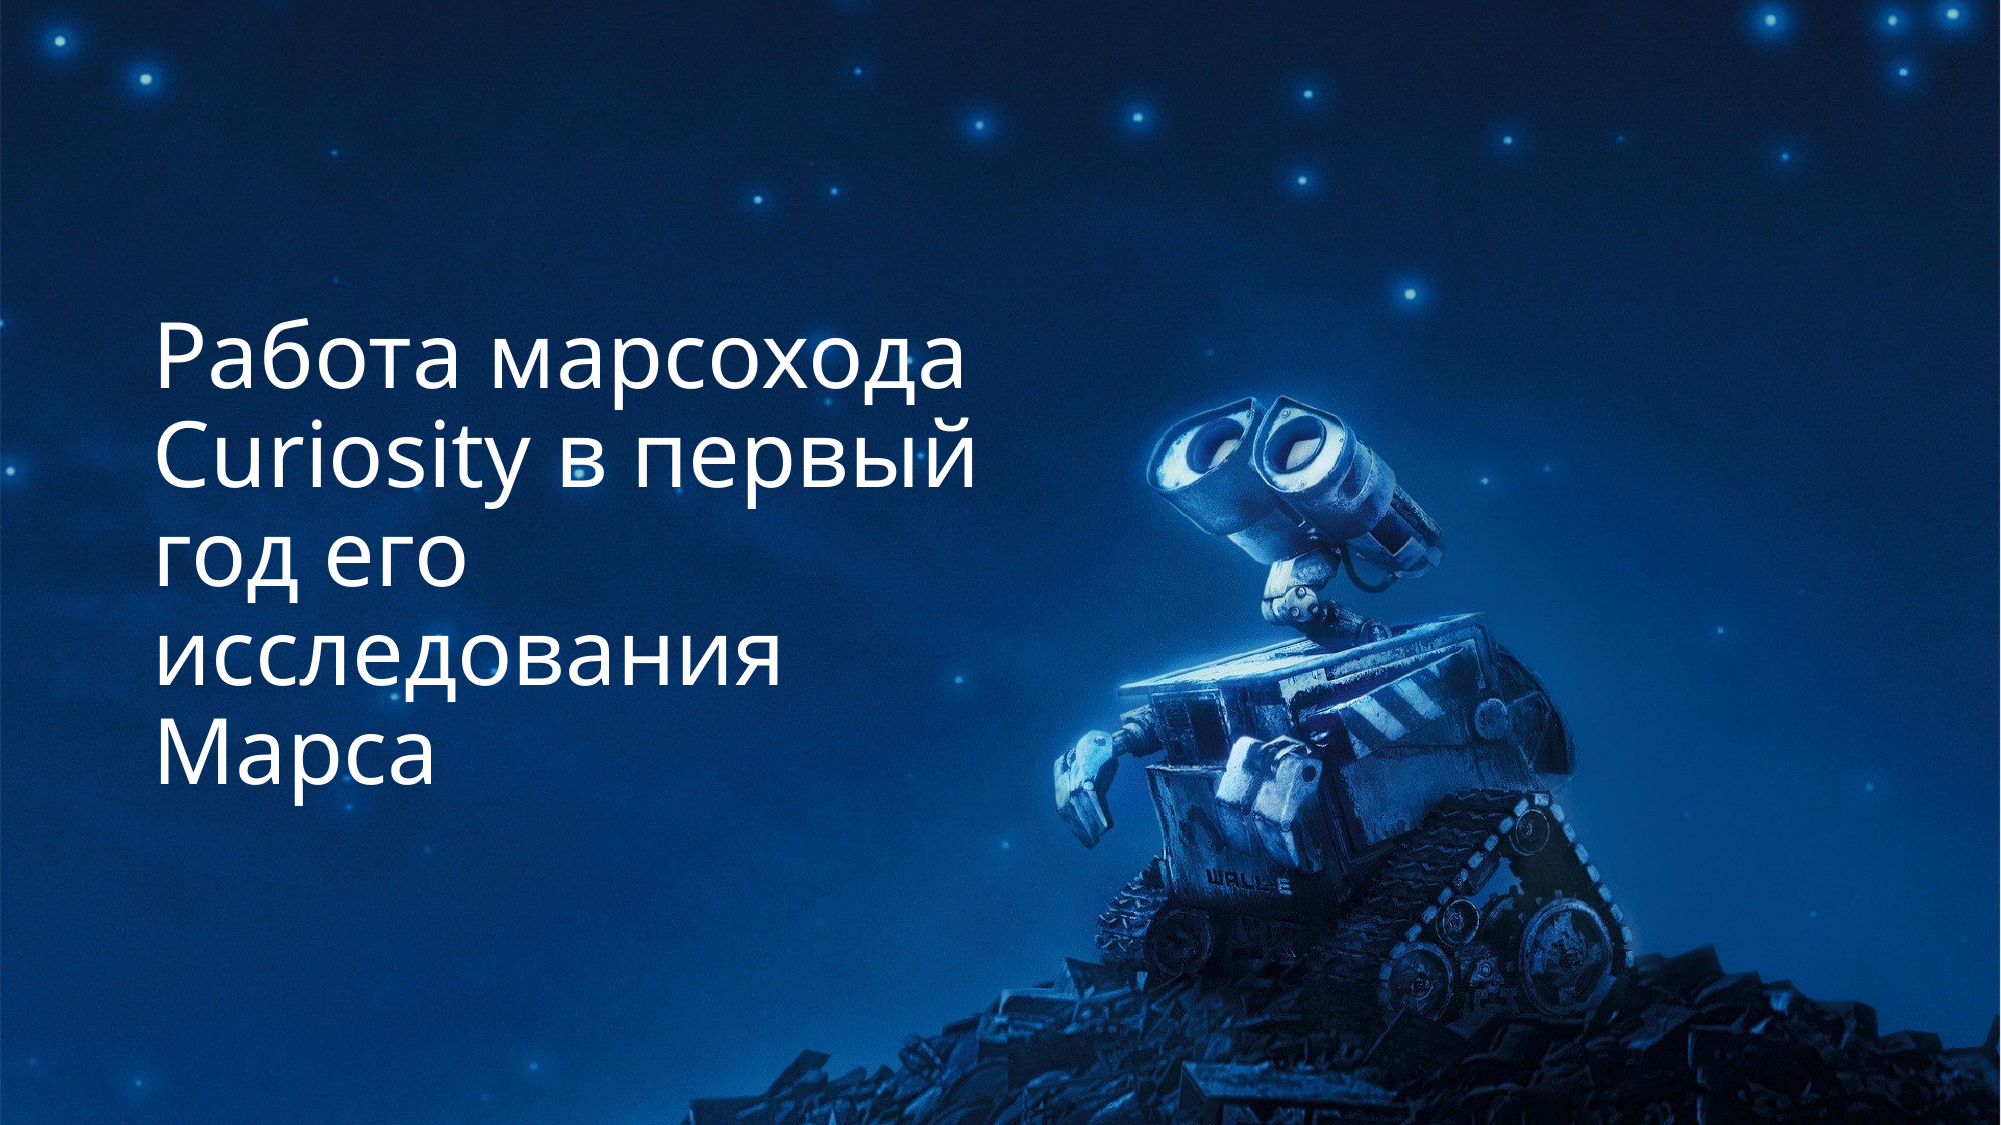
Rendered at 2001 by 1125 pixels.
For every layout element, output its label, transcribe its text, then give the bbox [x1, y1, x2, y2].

title Работа марсохода Curiosity в первый год его исследования Марса [137, 59, 1015, 1055]
picture [0, 0, 2001, 1125]
